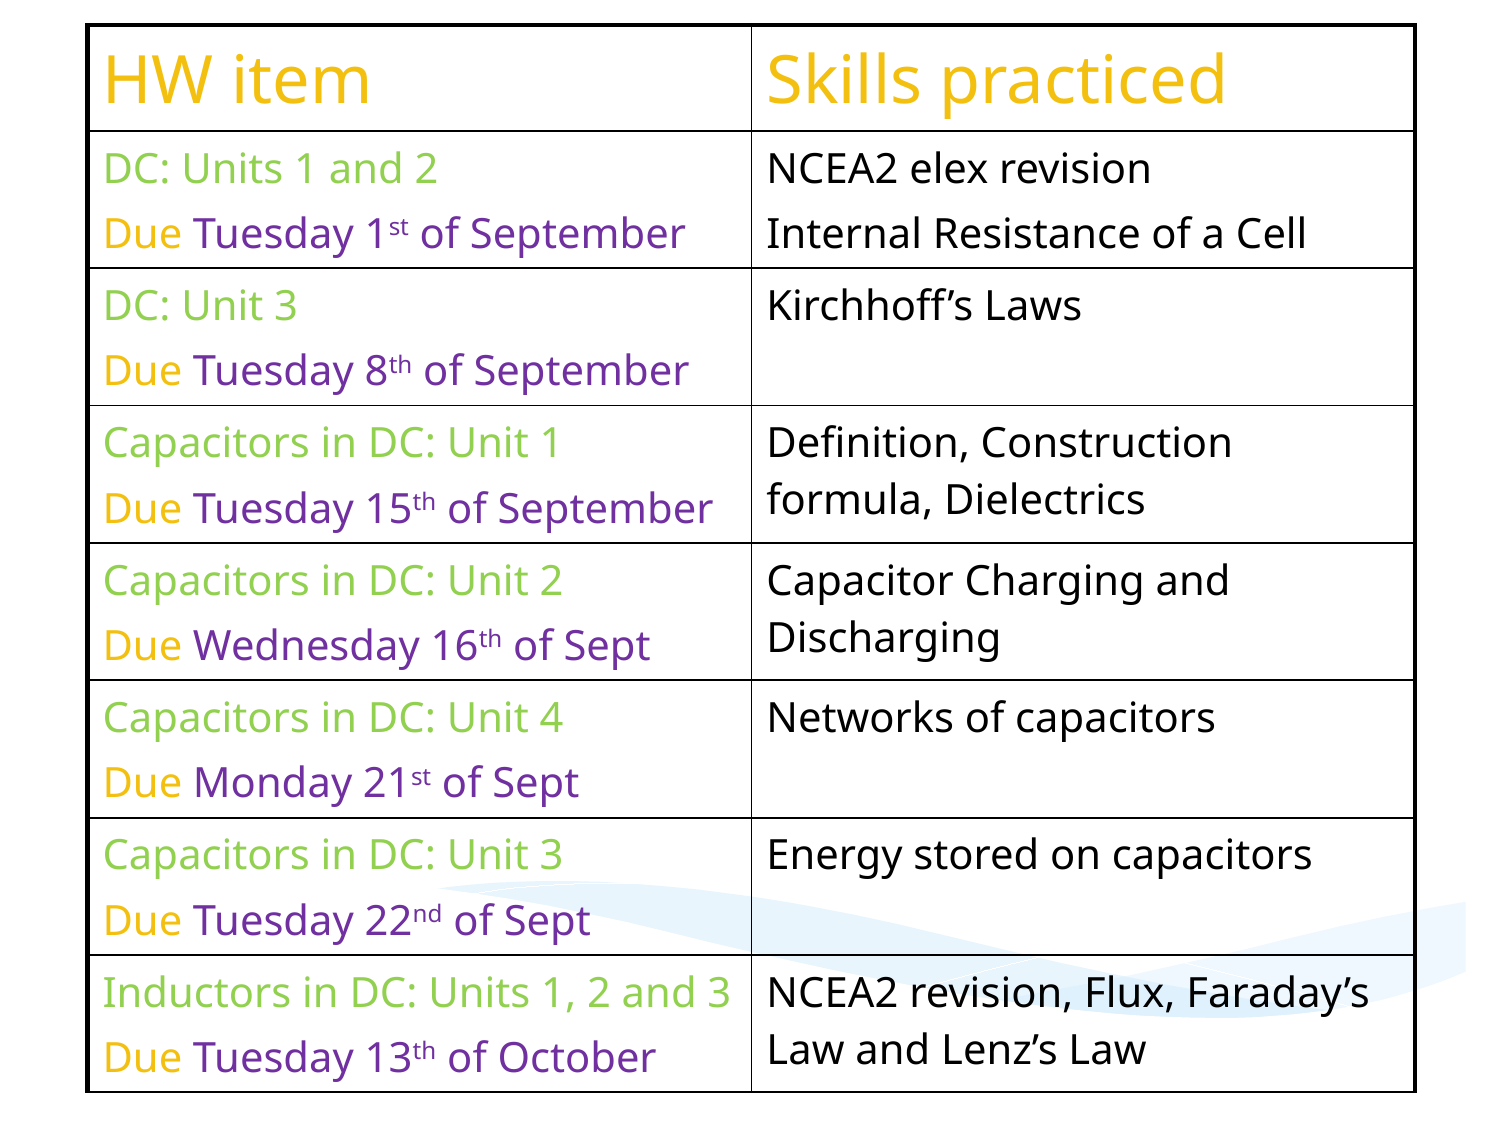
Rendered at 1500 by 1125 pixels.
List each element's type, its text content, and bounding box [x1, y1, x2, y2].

table_cell DC: Units 1 and 2 Due Tuesday 1st of September [90, 132, 751, 267]
table_cell NCEA2 elex revision Internal Resistance of a Cell [752, 132, 1413, 267]
table_cell Inductors in DC: Units 1, 2 and 3 Due Tuesday 13th of October [90, 956, 751, 1091]
table_cell Definition, Construction formula, Dielectrics [752, 406, 1413, 542]
table_cell Capacitors in DC: Unit 3 Due Tuesday 22nd of Sept [90, 819, 751, 954]
table_cell Capacitors in DC: Unit 1 Due Tuesday 15th of September [90, 406, 751, 542]
table_cell Energy stored on capacitors [752, 819, 1413, 954]
table_cell Capacitors in DC: Unit 2 Due Wednesday 16th of Sept [90, 544, 751, 679]
table_header HW item [90, 27, 751, 130]
table_header Skills practiced [752, 27, 1413, 130]
table_cell DC: Unit 3 Due Tuesday 8th of September [90, 269, 751, 405]
table_cell Networks of capacitors [752, 681, 1413, 817]
table_cell NCEA2 revision, Flux, Faraday’s Law and Lenz’s Law [752, 956, 1413, 1091]
table_cell Kirchhoff’s Laws [752, 269, 1413, 405]
table_cell Capacitor Charging and Discharging [752, 544, 1413, 679]
table_cell Capacitors in DC: Unit 4 Due Monday 21st of Sept [90, 681, 751, 817]
